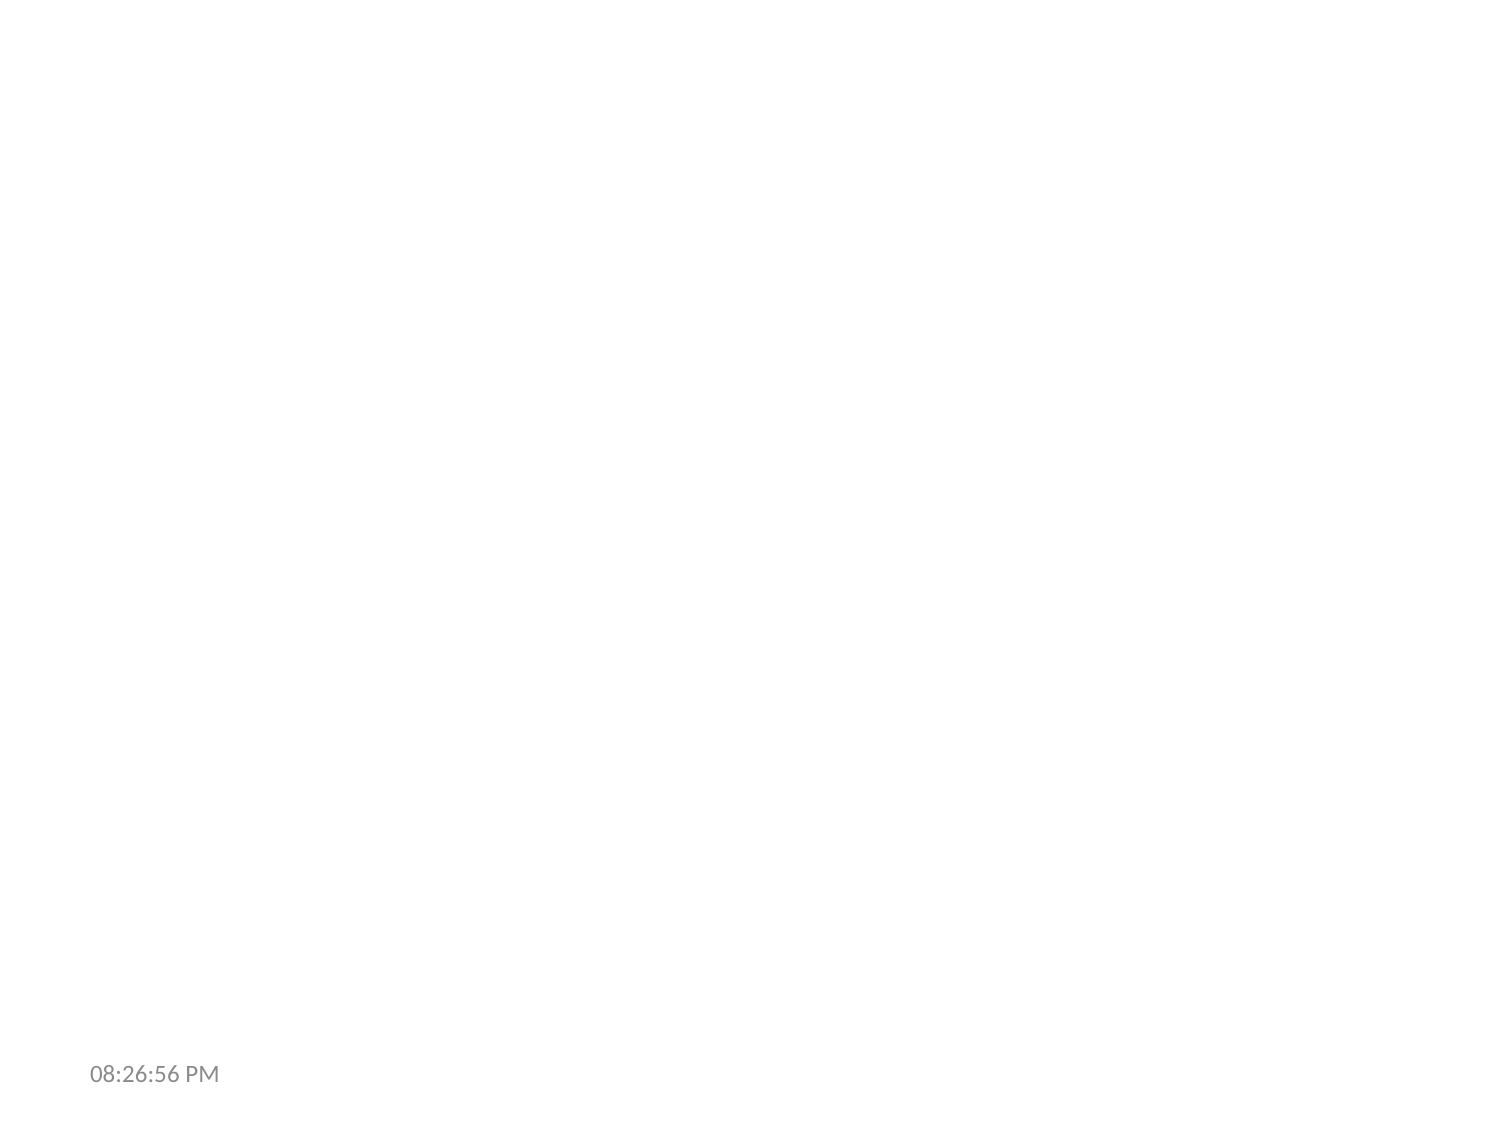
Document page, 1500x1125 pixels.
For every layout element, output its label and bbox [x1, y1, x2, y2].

slide_number [75, 1042, 425, 1103]
